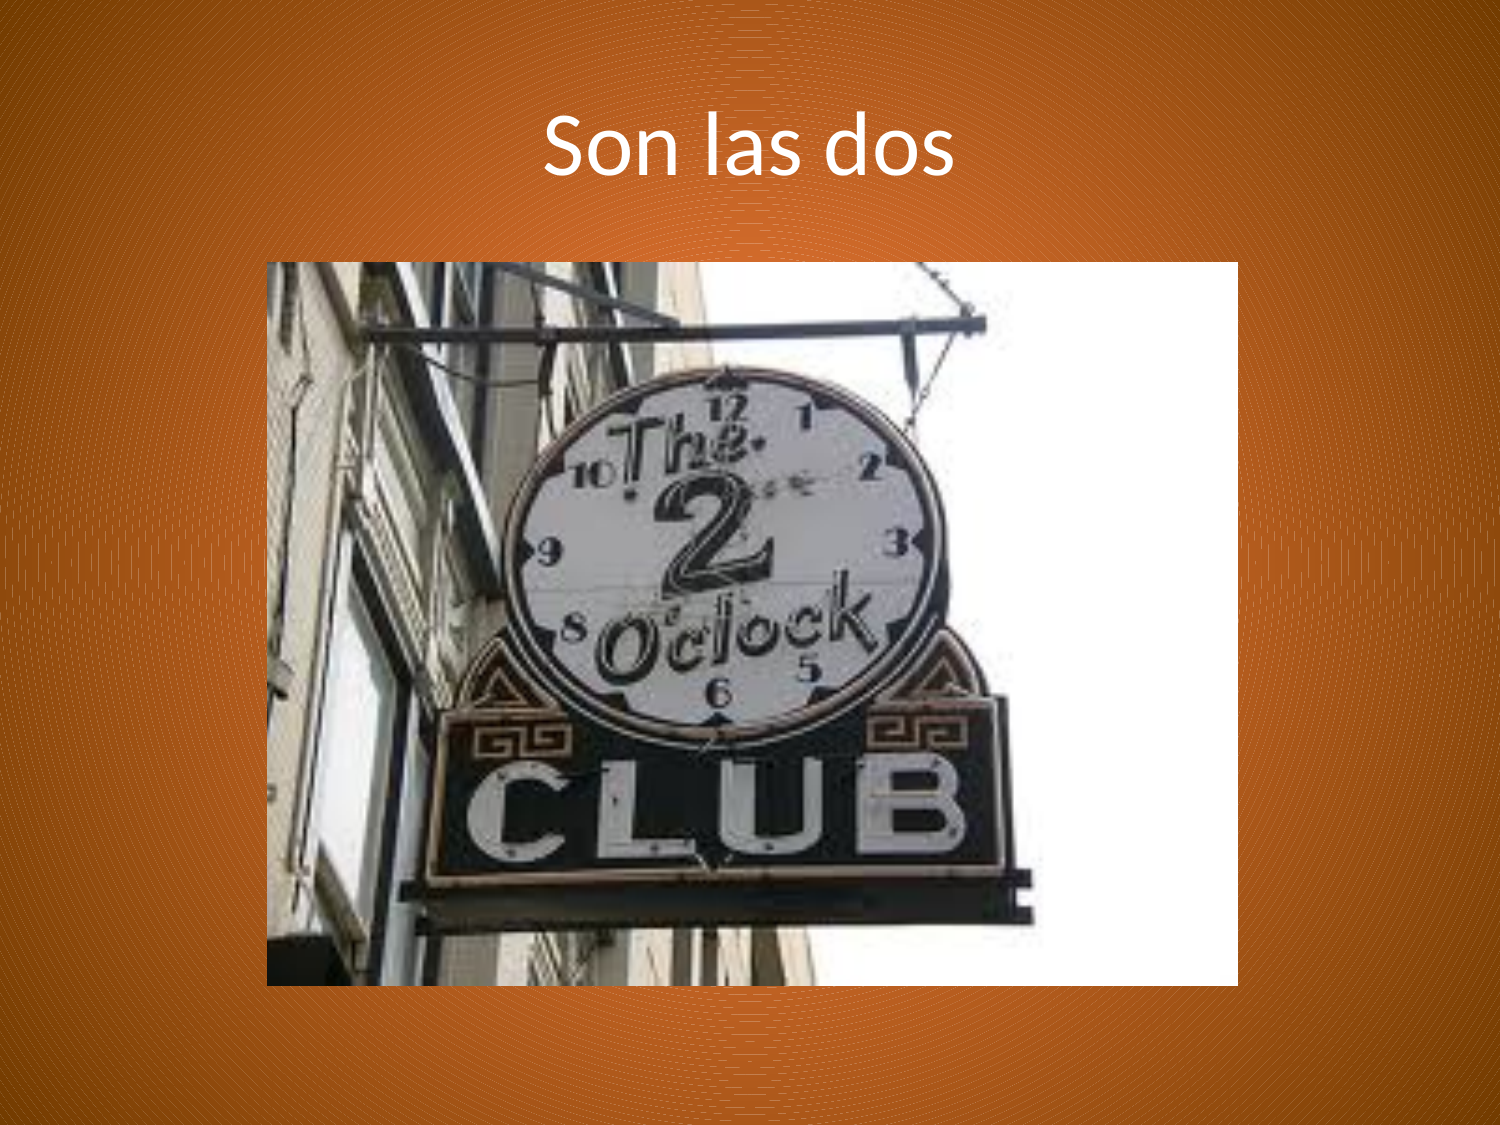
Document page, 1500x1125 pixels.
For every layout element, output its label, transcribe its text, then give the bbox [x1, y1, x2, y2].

picture [267, 262, 1238, 987]
title Son las dos [75, 45, 1425, 233]
